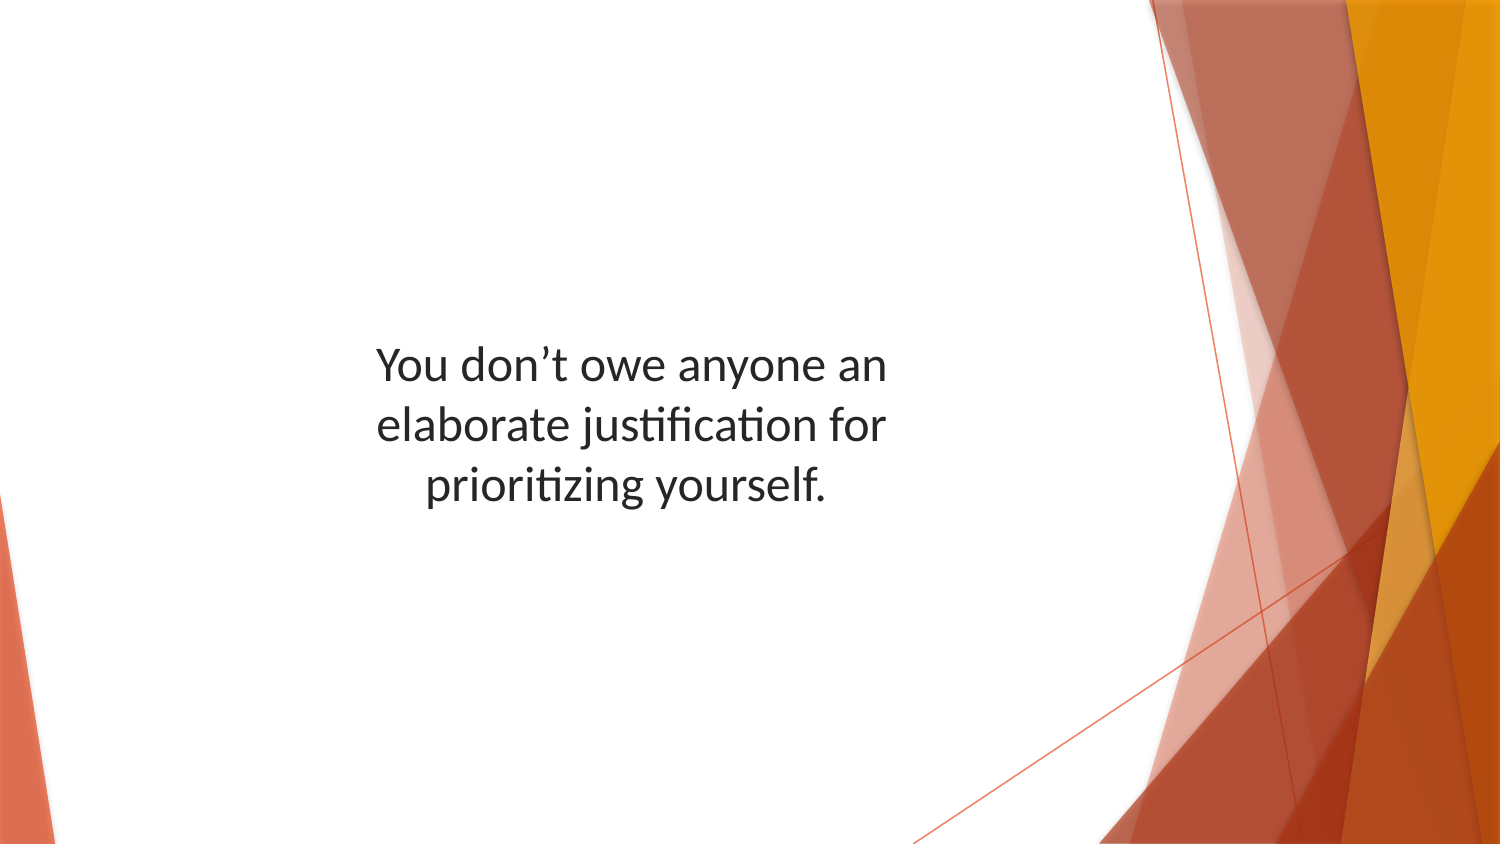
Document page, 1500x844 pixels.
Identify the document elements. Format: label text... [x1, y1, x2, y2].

list You don’t owe anyone an elaborate justification for prioritizing yourself. [277, 197, 987, 647]
